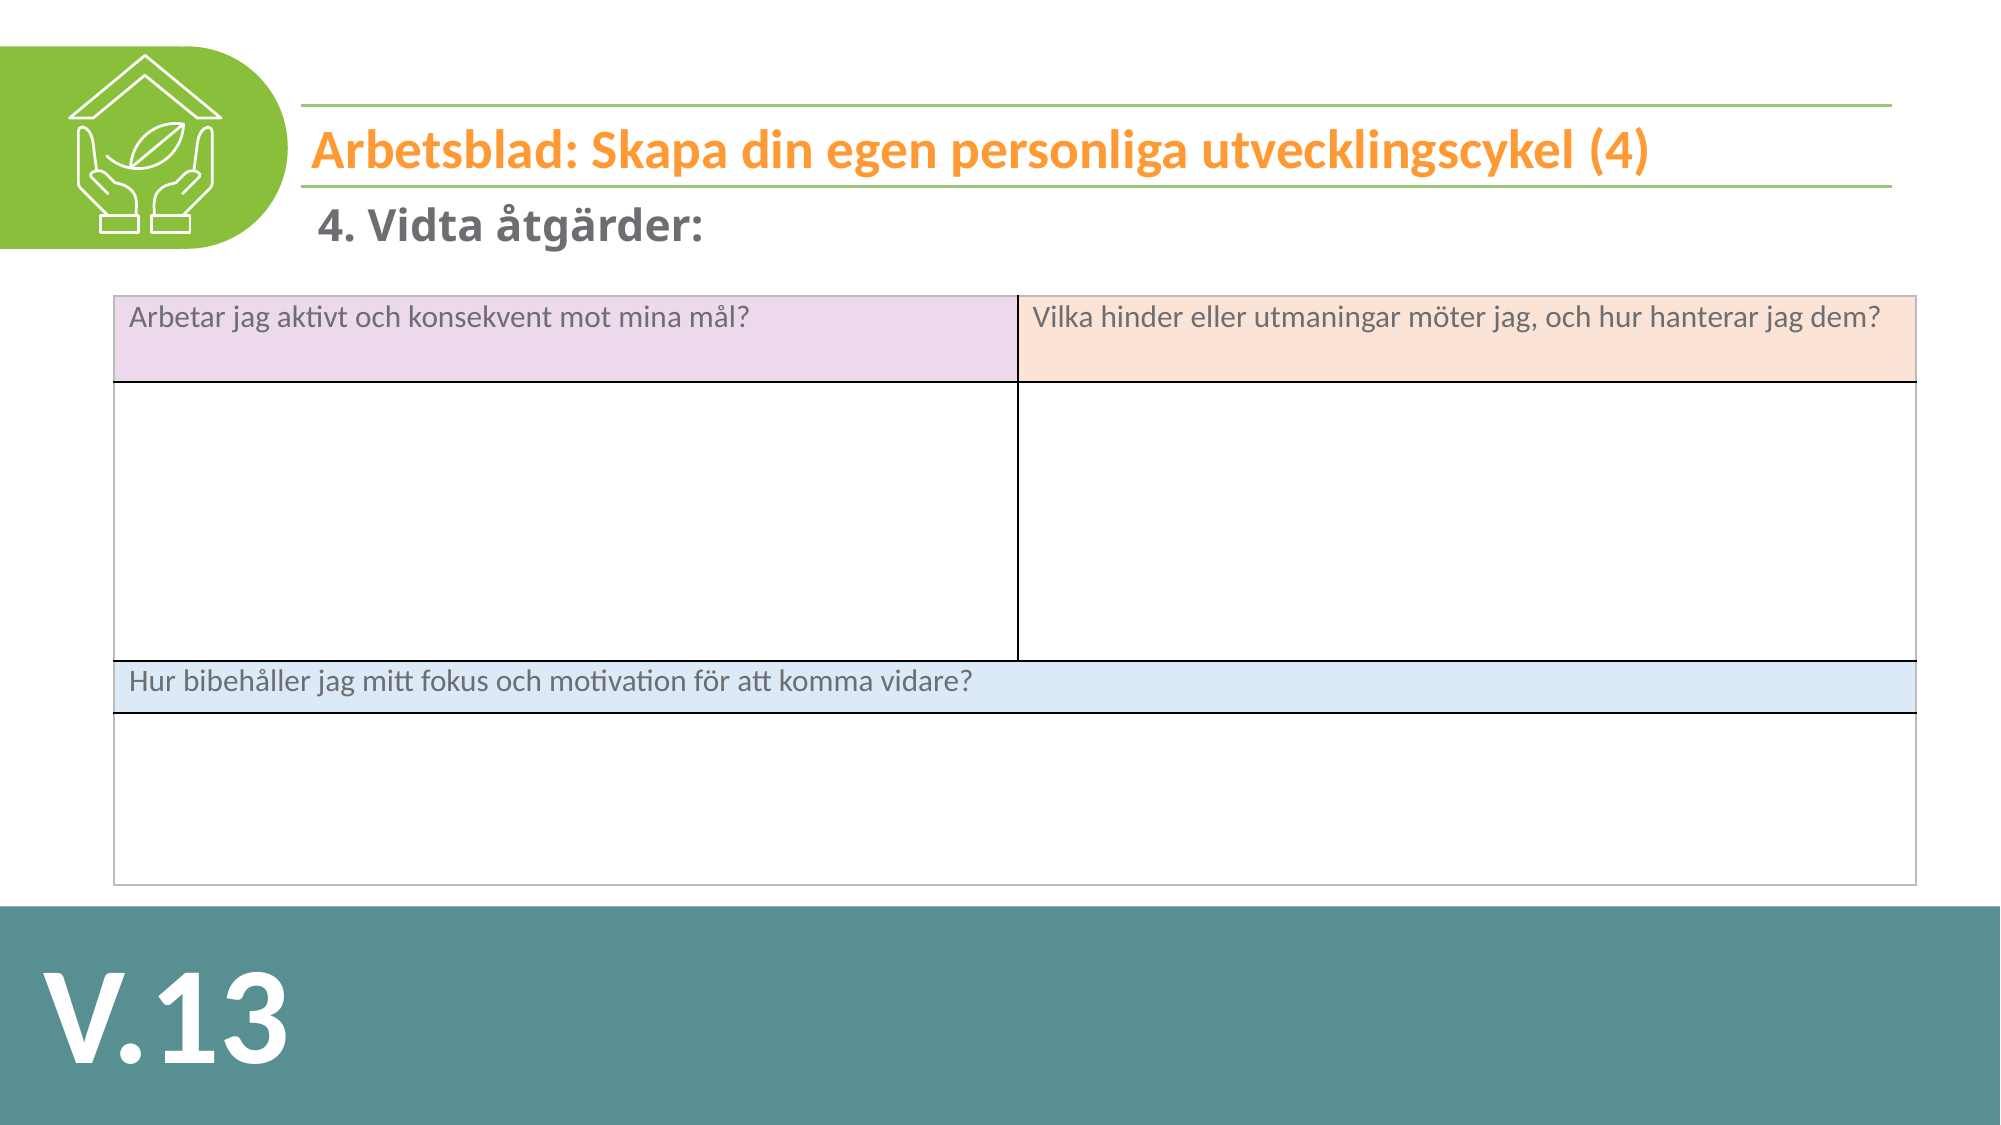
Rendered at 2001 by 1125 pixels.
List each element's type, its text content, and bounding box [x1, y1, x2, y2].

table_cell [115, 383, 1017, 660]
text_box 4. Vidta åtgärder: [303, 190, 1325, 259]
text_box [68, 54, 222, 233]
table_header Arbetar jag aktivt och konsekvent mot mina mål? [115, 297, 1017, 381]
text_box [0, 906, 2000, 1125]
table_cell [115, 714, 1915, 884]
list Arbetsblad: Skapa din egen personliga utvecklingscykel (4) [291, 83, 1904, 215]
table_cell Hur bibehåller jag mitt fokus och motivation för att komma vidare? [115, 662, 1915, 712]
text_box [0, 46, 288, 249]
table_header Vilka hinder eller utmaningar möter jag, och hur hanterar jag dem? [1019, 297, 1915, 381]
text_box V.13 [23, 957, 418, 1125]
table_cell [1019, 383, 1915, 660]
